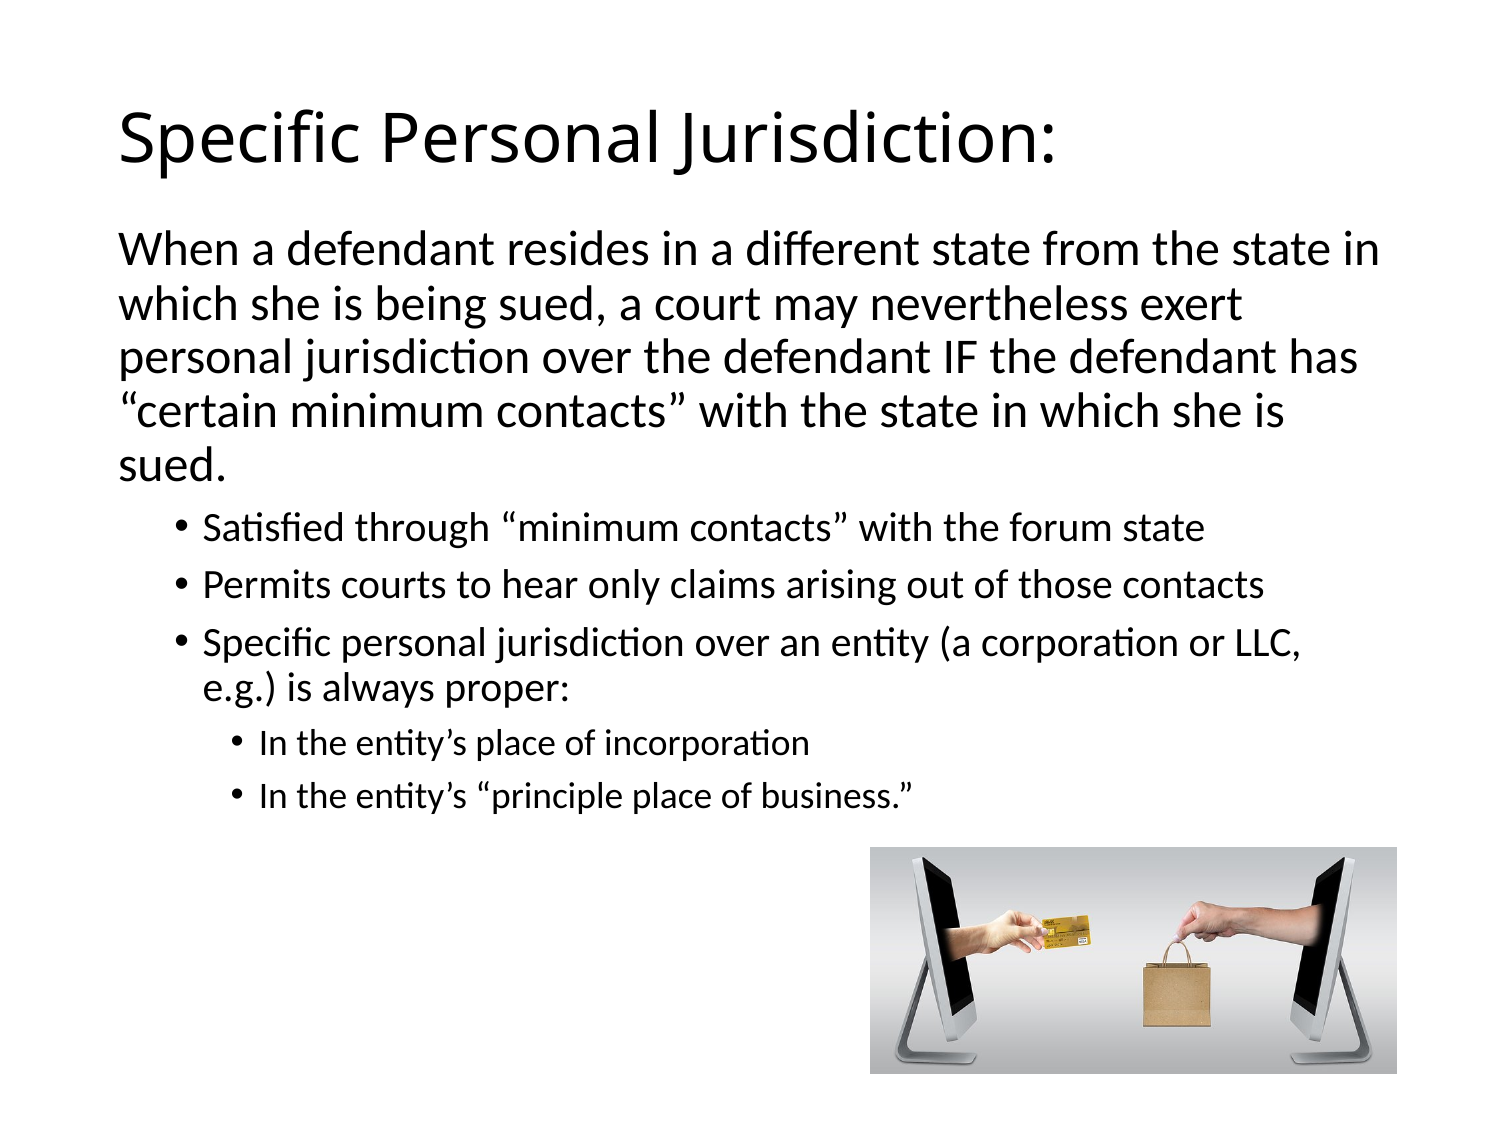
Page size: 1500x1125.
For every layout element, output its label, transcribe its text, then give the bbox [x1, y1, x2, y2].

picture [870, 847, 1397, 1074]
list When a defendant resides in a different state from the state in which she is being sued, a court may nevertheless exert personal jurisdiction over the defendant IF the defendant has “certain minimum contacts” with the state in which she is sued. Satisfied through “minimum contacts” with the forum state Permits courts to hear only claims arising out of those contacts Specific personal jurisdiction over an entity (a corporation or LLC, e.g.) is always proper: In the entity’s place of incorporation In the entity’s “principle place of business.” [102, 214, 1398, 930]
title Specific Personal Jurisdiction: [102, 31, 1398, 214]
